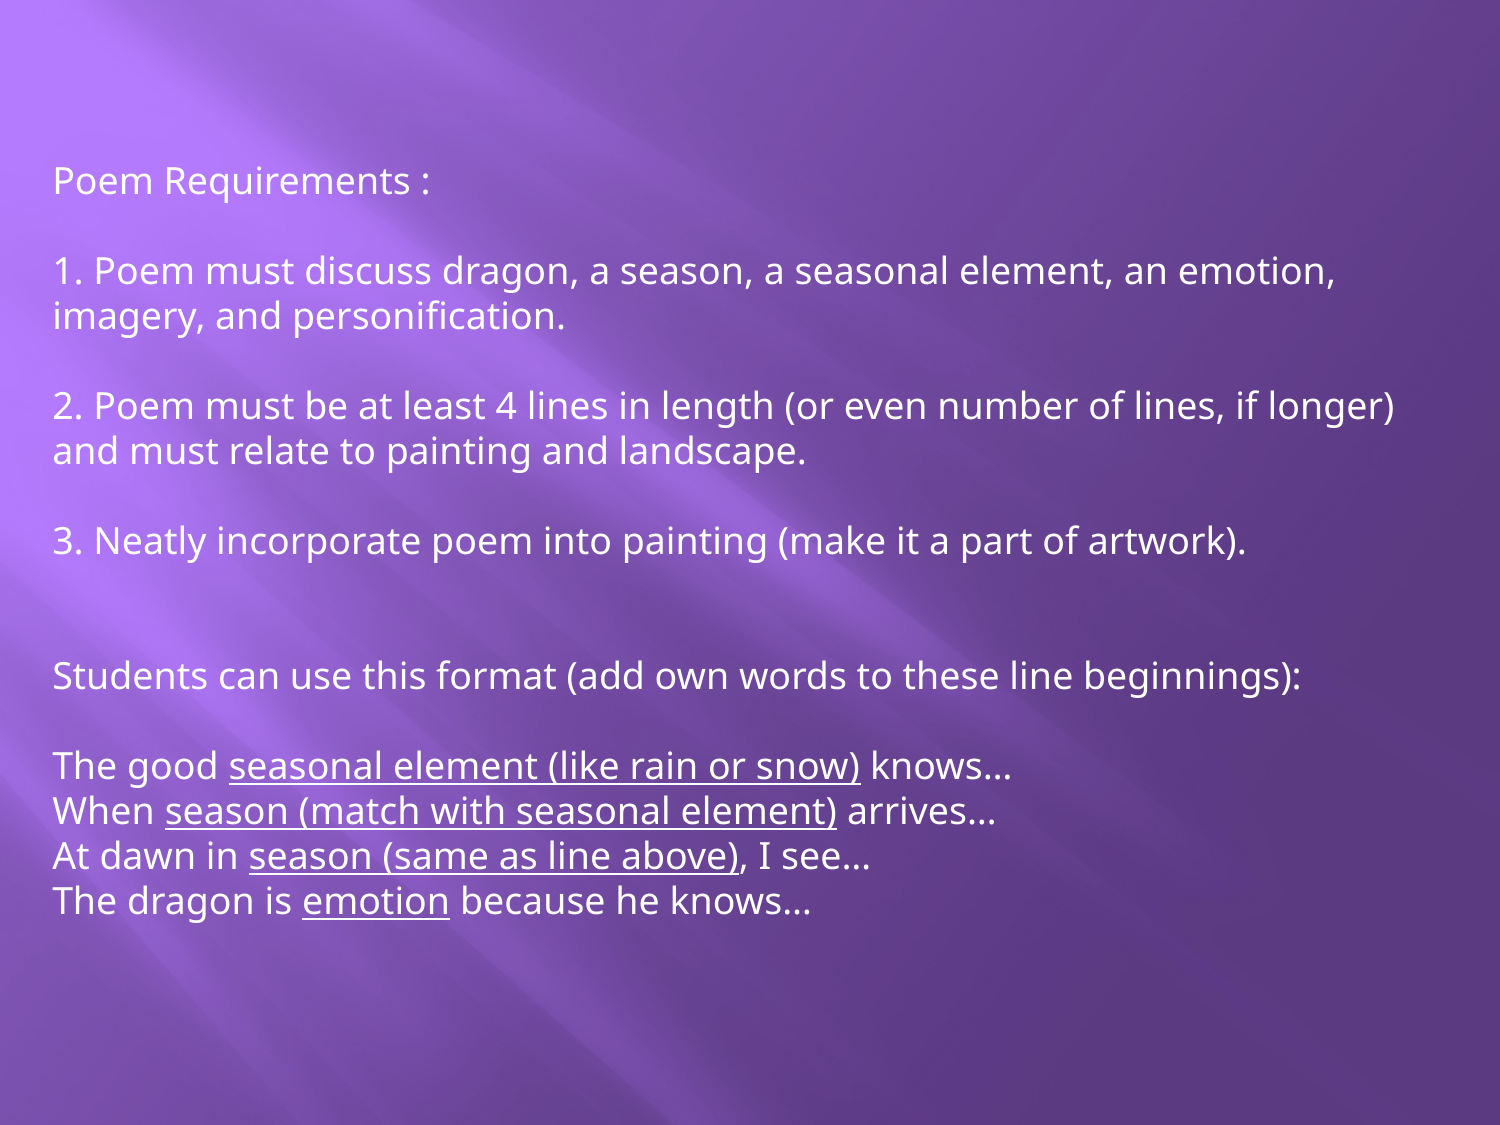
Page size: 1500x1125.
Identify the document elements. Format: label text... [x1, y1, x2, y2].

text_box Poem Requirements : 1. Poem must discuss dragon, a season, a seasonal element, an emotion, imagery, and personification. 2. Poem must be at least 4 lines in length (or even number of lines, if longer) and must relate to painting and landscape. 3. Neatly incorporate poem into painting (make it a part of artwork). Students can use this format (add own words to these line beginnings): The good seasonal element (like rain or snow) knows… When season (match with seasonal element) arrives… At dawn in season (same as line above), I see… The dragon is emotion because he knows… [37, 149, 1450, 1020]
